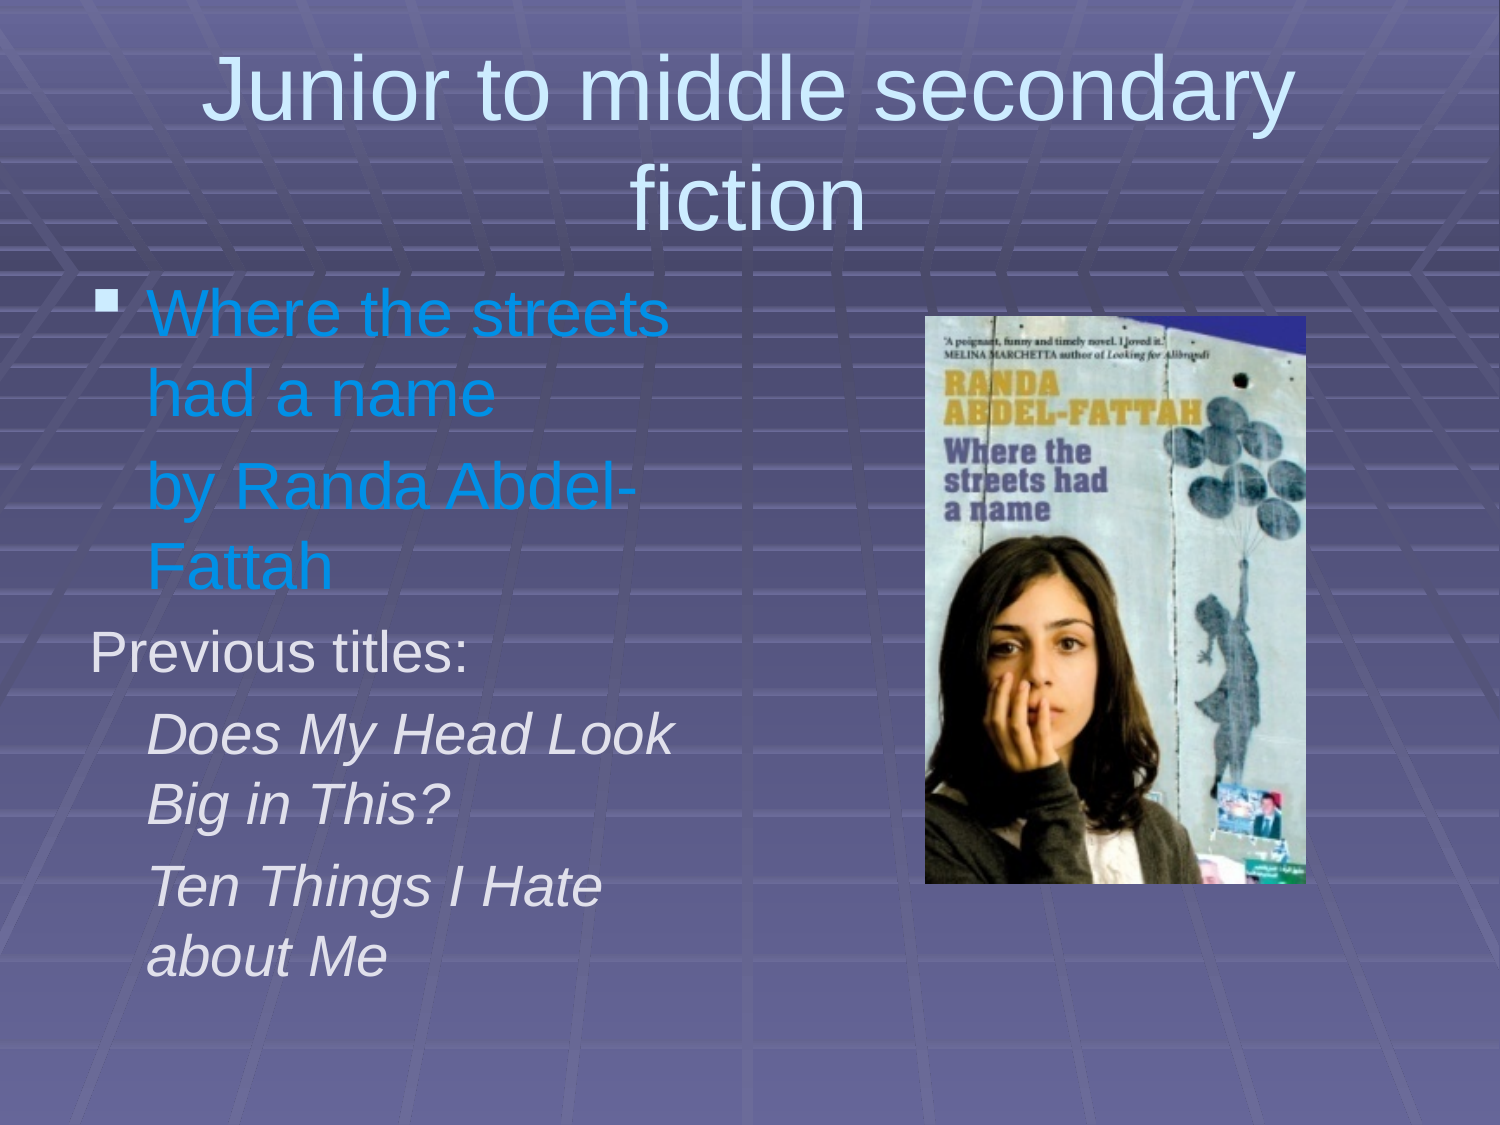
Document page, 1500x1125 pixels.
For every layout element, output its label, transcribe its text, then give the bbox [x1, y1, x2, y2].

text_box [925, 316, 1307, 884]
list Where the streets had a name by Randa Abdel-Fattah Previous titles: Does My Head Look Big in This? Ten Things I Hate about Me [74, 261, 738, 1001]
title Junior to middle secondary fiction [74, 44, 1425, 233]
